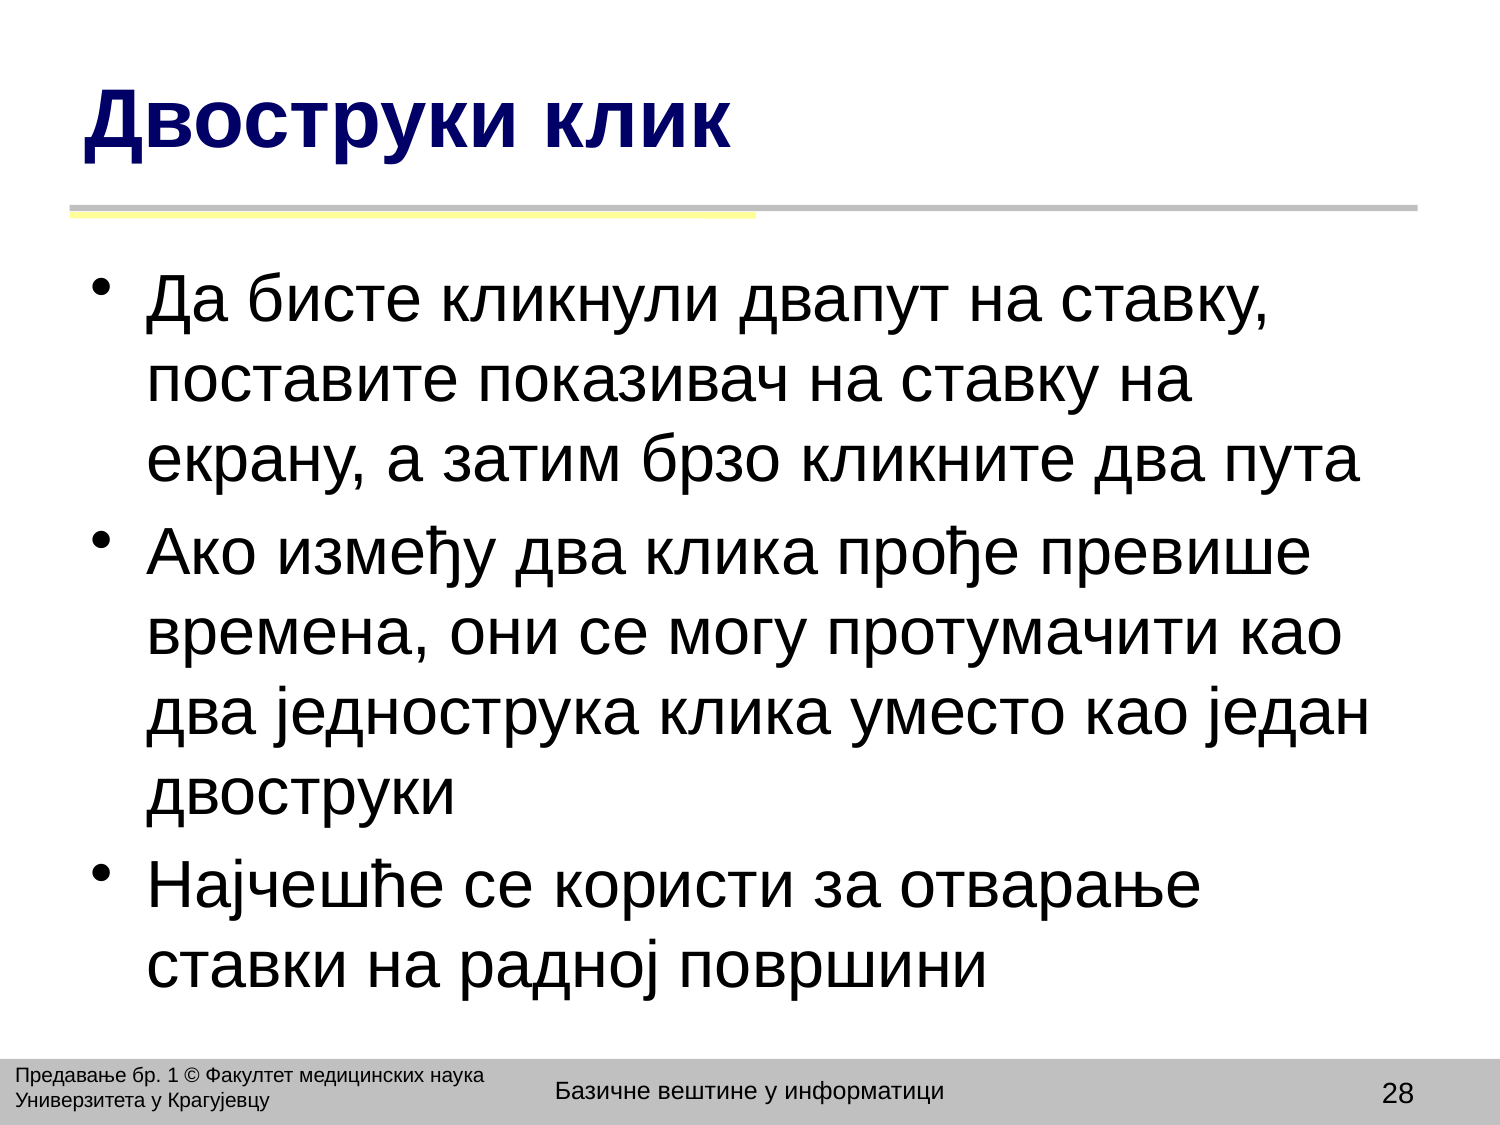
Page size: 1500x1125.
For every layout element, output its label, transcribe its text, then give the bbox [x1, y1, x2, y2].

title Двоструки клик [69, 19, 1426, 208]
list Да бисте кликнули двапут на ставку, поставите показивач на ставку на екрану, а затим брзо кликните два пута Ако између два клика прође превише времена, они се могу протумачити као два једнострука клика уместо као један двоструки Најчешће се користи за отварање ставки на радној површини [74, 246, 1426, 1023]
footer Базичне вештине у информатици [512, 1066, 988, 1125]
slide_number 28 [1079, 1066, 1430, 1125]
slide_number Предавање бр. 1 © Факултет медицинских наука Универзитета у Крагујевцу [0, 1053, 599, 1108]
